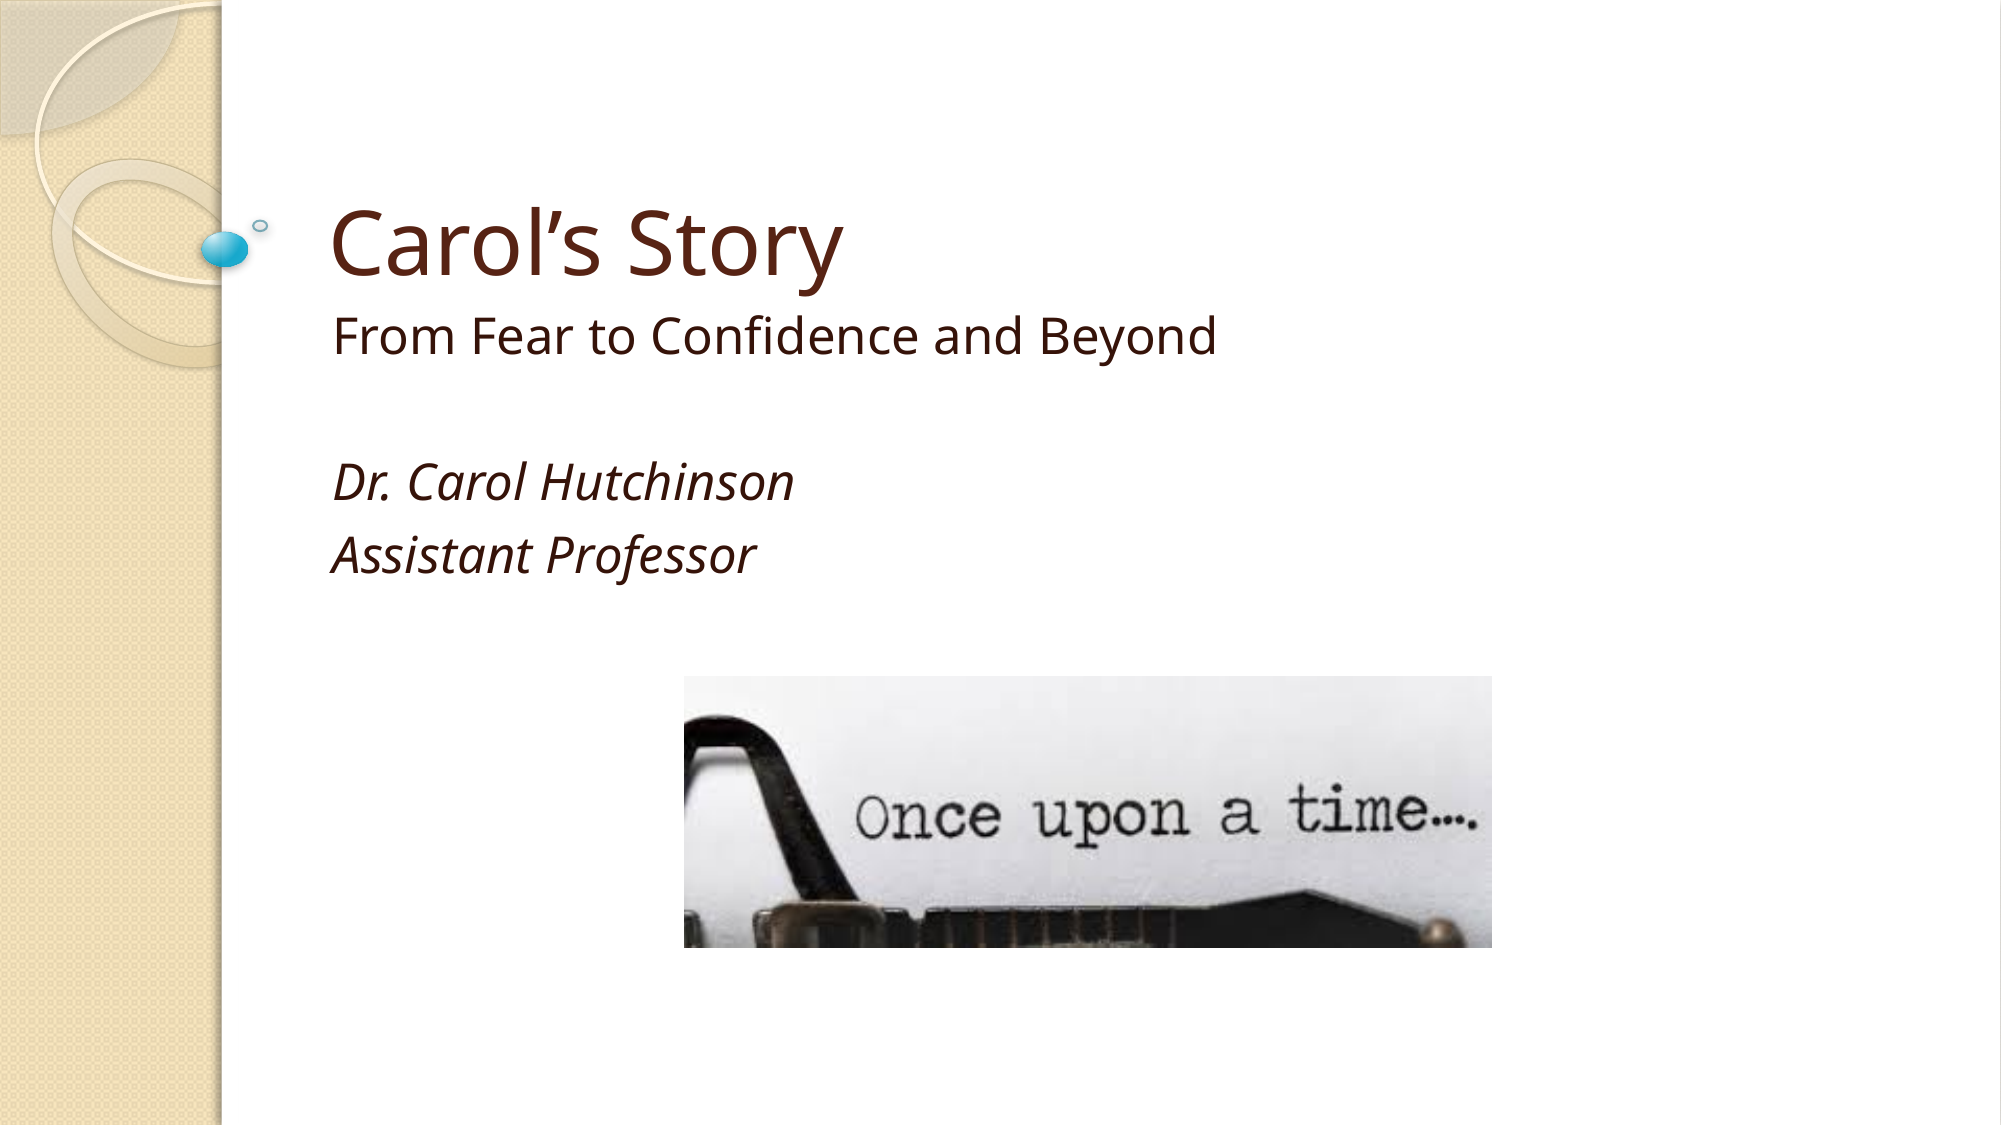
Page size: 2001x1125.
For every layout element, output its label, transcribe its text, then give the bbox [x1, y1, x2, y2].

subtitle From Fear to Confidence and Beyond Dr. Carol Hutchinson Assistant Professor [313, 303, 1934, 591]
title Carol’s Story [313, 59, 1934, 301]
picture [684, 676, 1492, 948]
